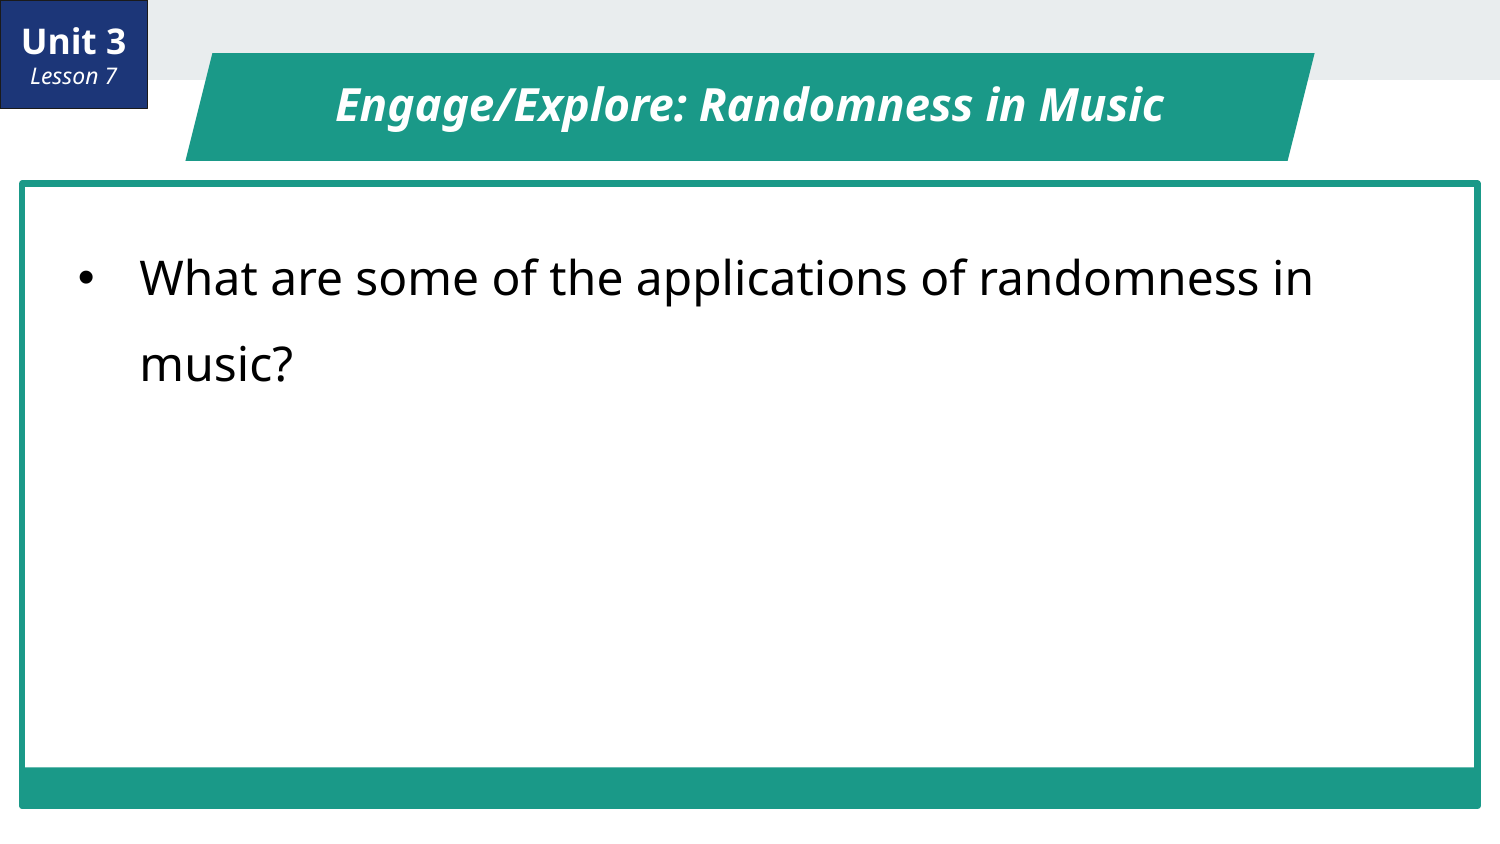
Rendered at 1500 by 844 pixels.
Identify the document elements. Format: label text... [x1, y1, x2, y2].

text_box Unit 3 Lesson 7 [0, 0, 148, 109]
picture [25, 186, 1475, 804]
text_box [185, 53, 1315, 161]
title Engage/Explore: Randomness in Music [221, 60, 1279, 155]
